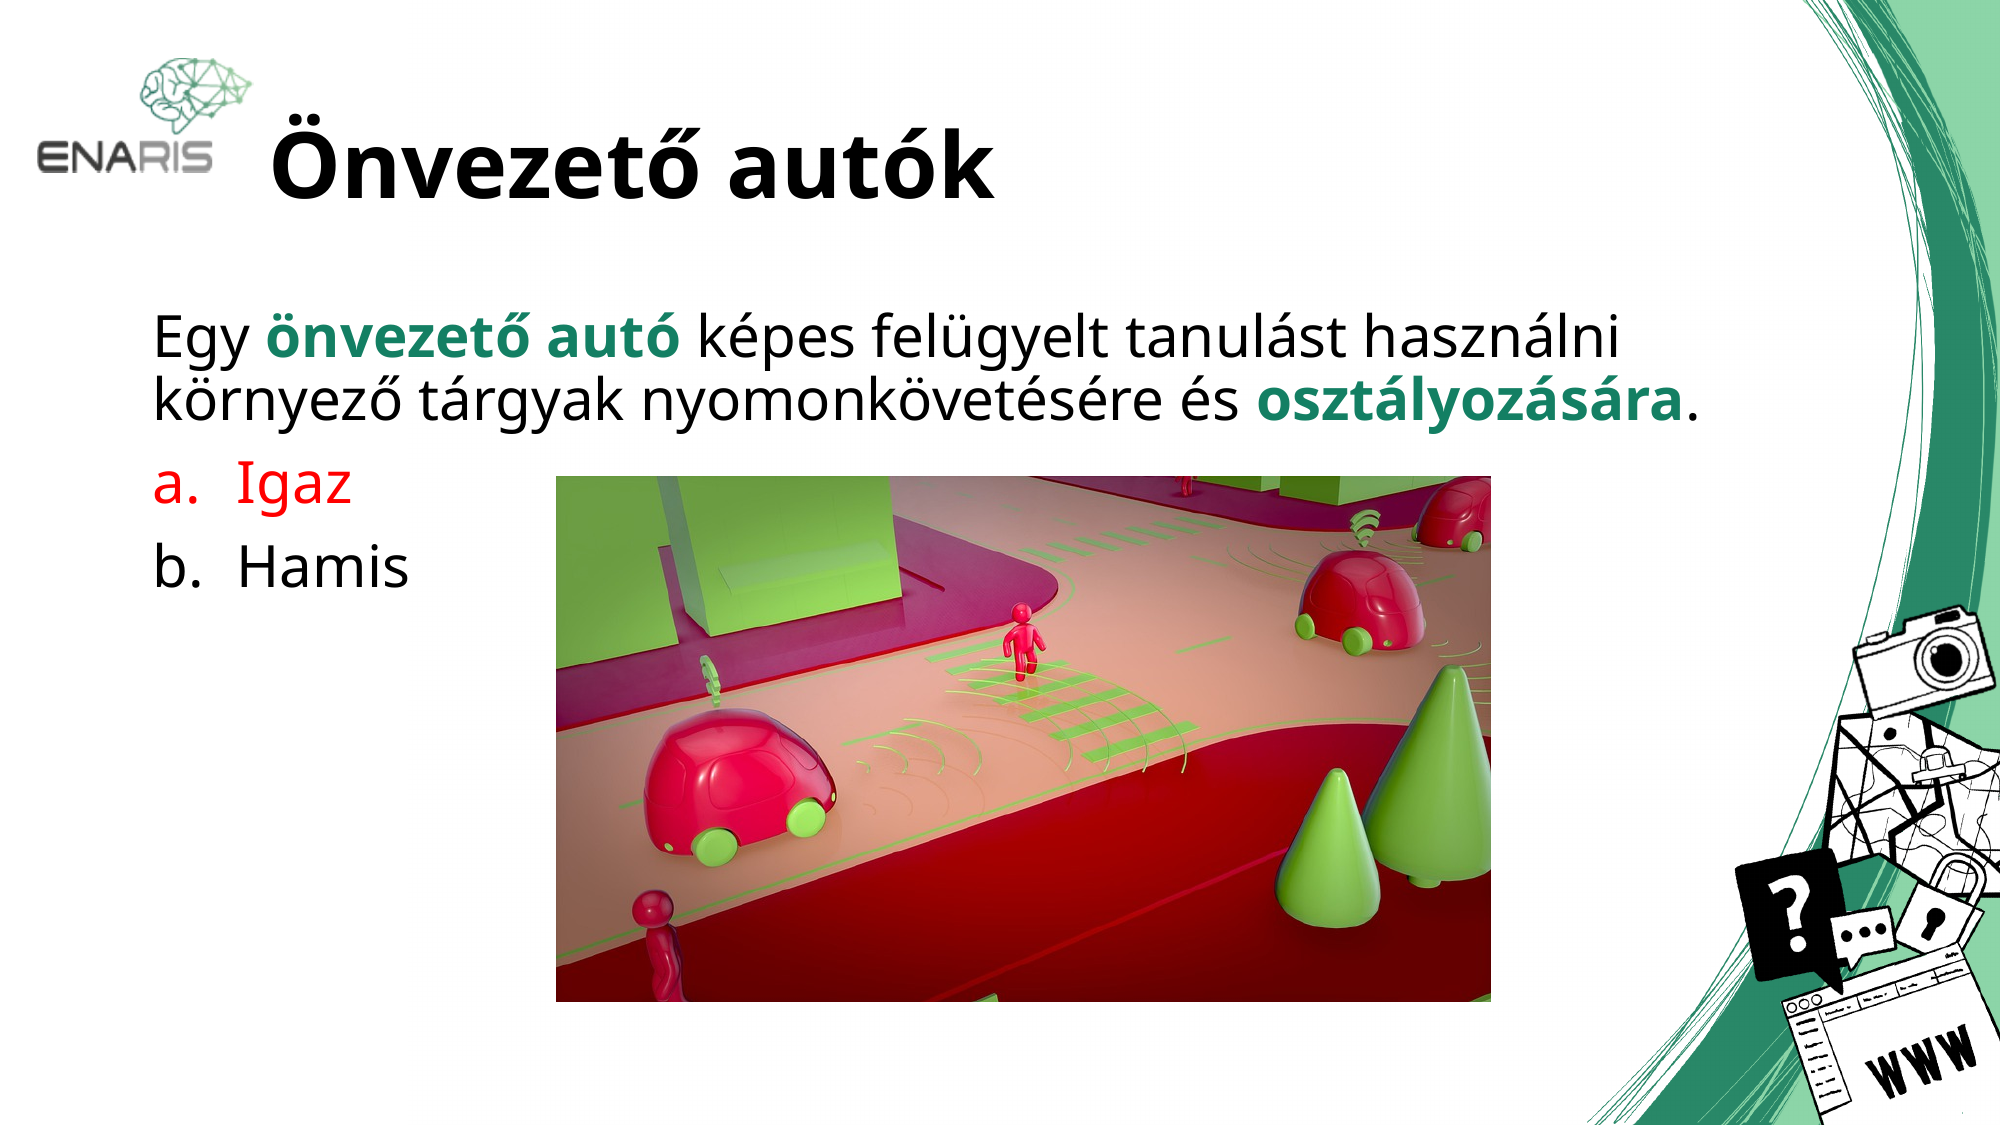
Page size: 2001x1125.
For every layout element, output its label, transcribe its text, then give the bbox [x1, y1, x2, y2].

title Önvezető autók [253, 59, 1863, 278]
picture [408, 0, 2000, 1125]
list Egy önvezető autó képes felügyelt tanulást használni környező tárgyak nyomonkövetésére és osztályozására. Igaz Hamis [137, 299, 1842, 1014]
picture [37, 58, 254, 173]
picture [556, 476, 1491, 1002]
